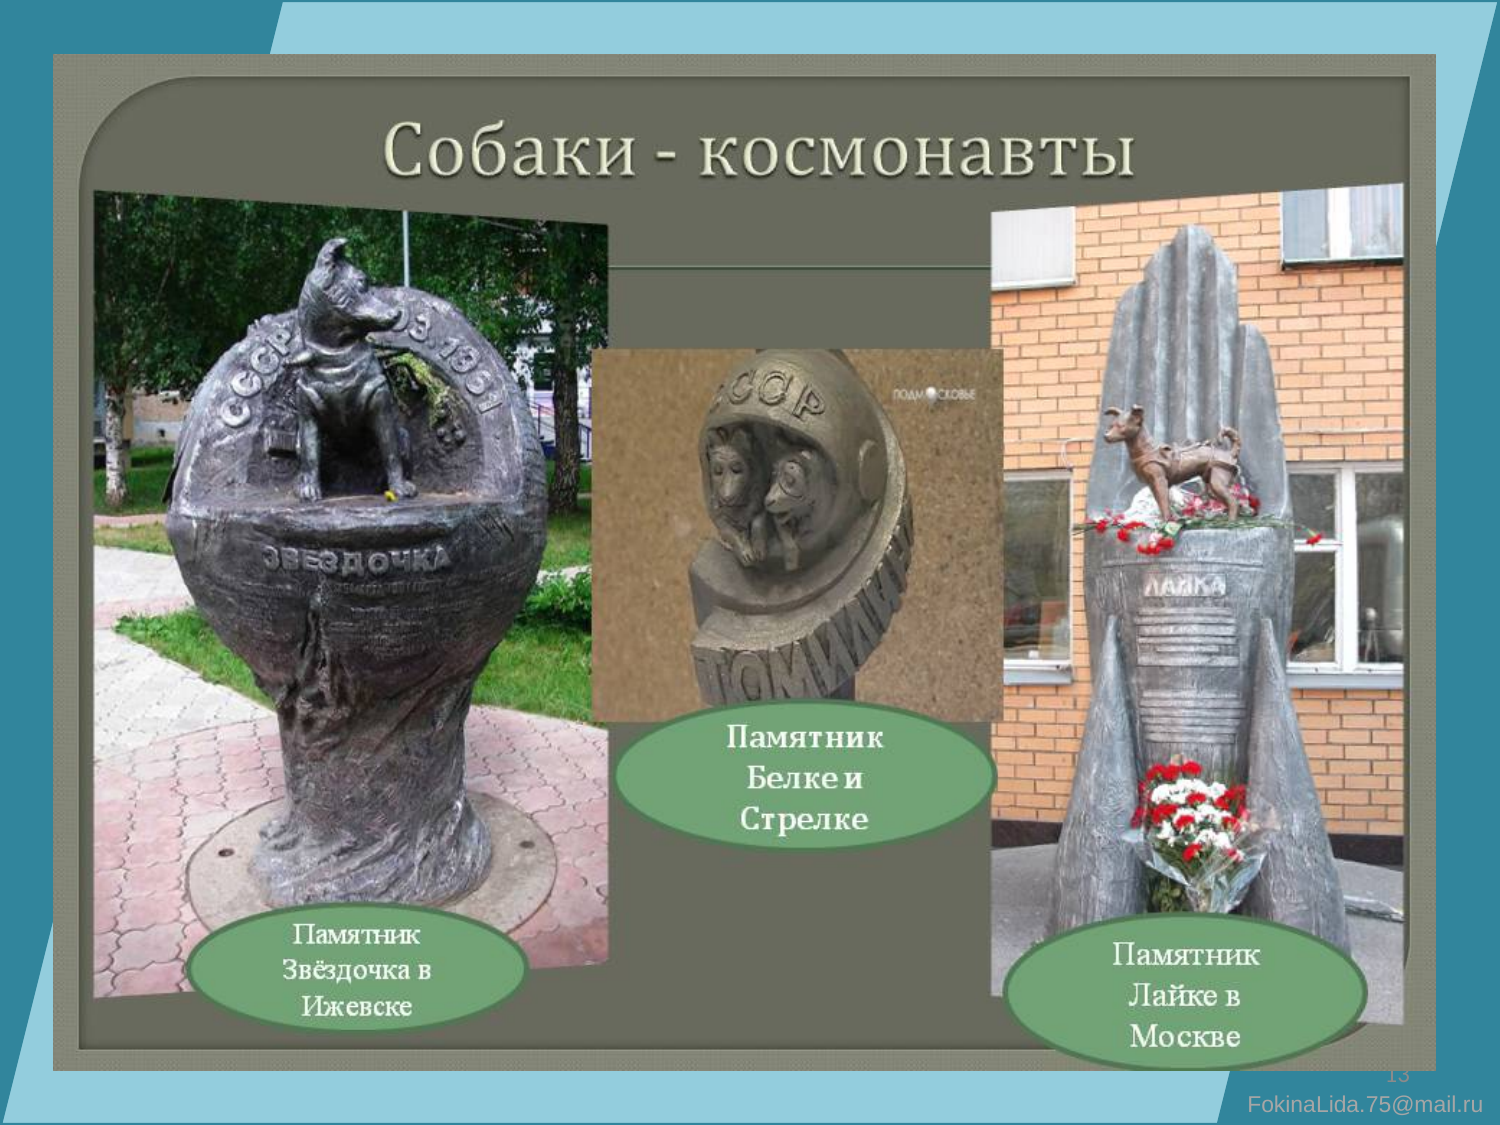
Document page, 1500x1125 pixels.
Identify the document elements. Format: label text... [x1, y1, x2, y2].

picture [52, 54, 1436, 1071]
slide_number 13 [1074, 1080, 1425, 1103]
